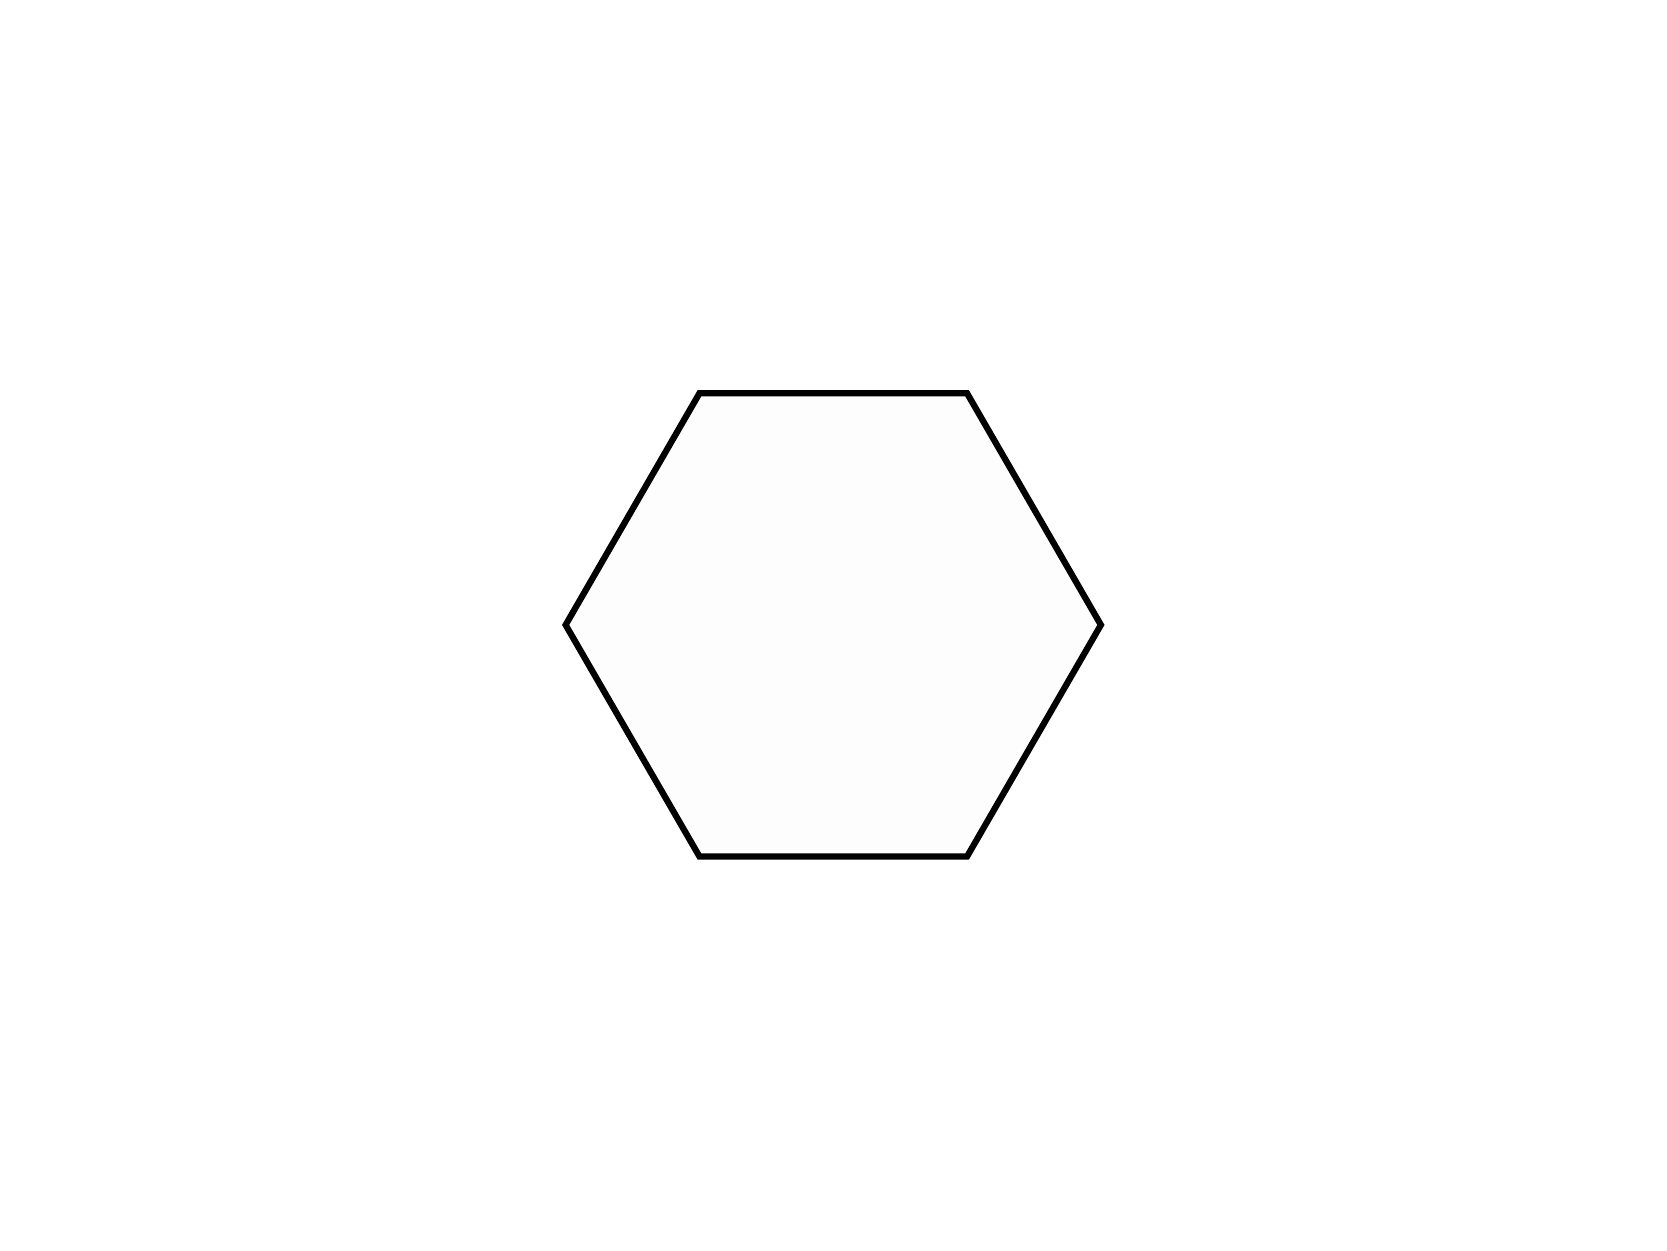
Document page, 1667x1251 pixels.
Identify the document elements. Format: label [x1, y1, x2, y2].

text_box [564, 392, 1103, 858]
